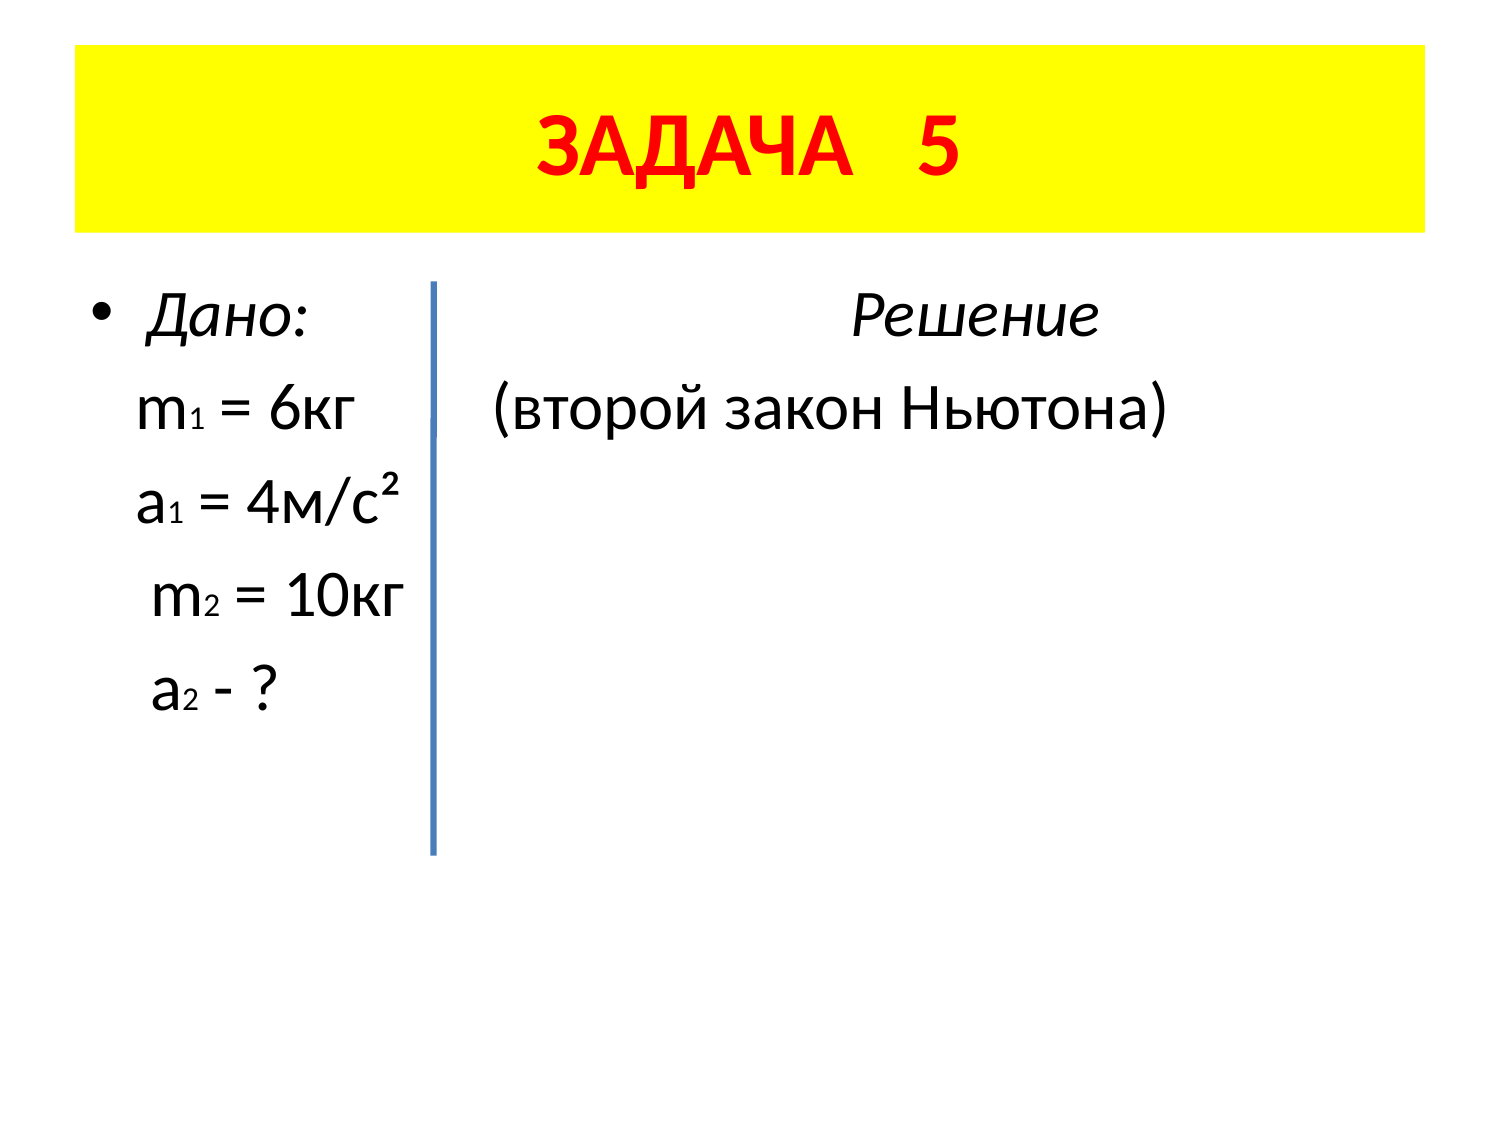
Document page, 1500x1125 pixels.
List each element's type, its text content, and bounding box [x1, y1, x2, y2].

title ЗАДАЧА 5 [75, 45, 1425, 233]
list Дано: Решение m1 = 6кг (второй закон Ньютона) a1 = 4м/с² m2 = 10кг a2 - ? [75, 262, 1425, 1005]
